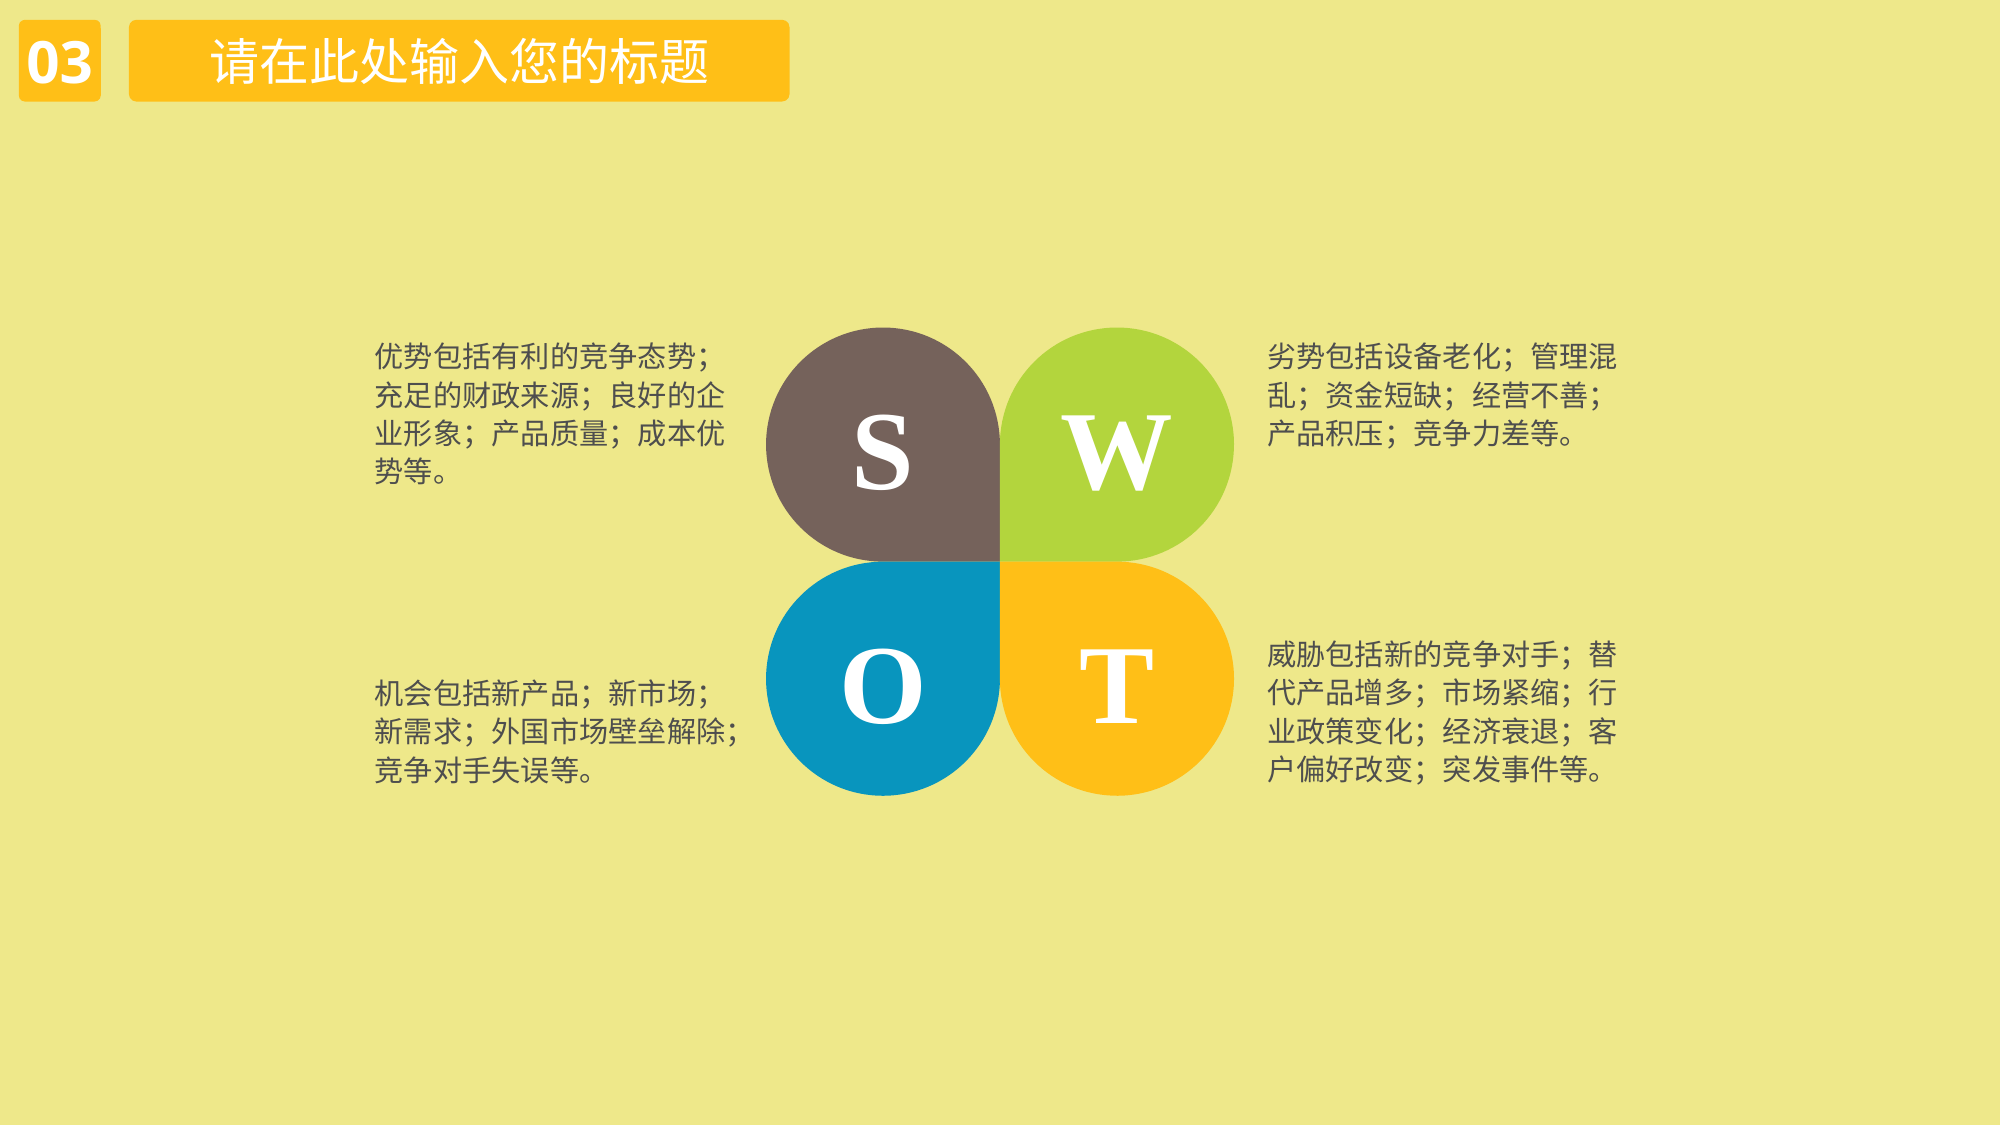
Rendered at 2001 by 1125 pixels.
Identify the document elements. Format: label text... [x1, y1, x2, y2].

text_box O [766, 561, 1000, 796]
text_box 机会包括新产品；新市场；新需求；外国市场壁垒解除；竞争对手失误等。 [360, 664, 756, 795]
text_box S [766, 327, 1000, 562]
text_box T [999, 561, 1235, 796]
text_box 劣势包括设备老化；管理混乱；资金短缺；经营不善；产品积压；竞争力差等。 [1252, 327, 1649, 458]
text_box 优势包括有利的竞争态势；充足的财政来源；良好的企业形象；产品质量；成本优势等。 [360, 327, 756, 497]
text_box 03 [18, 19, 101, 102]
text_box W [999, 327, 1235, 562]
text_box 威胁包括新的竞争对手；替代产品增多；市场紧缩；行业政策变化；经济衰退；客户偏好改变；突发事件等。 [1252, 625, 1649, 794]
text_box 请在此处输入您的标题 [128, 19, 790, 102]
